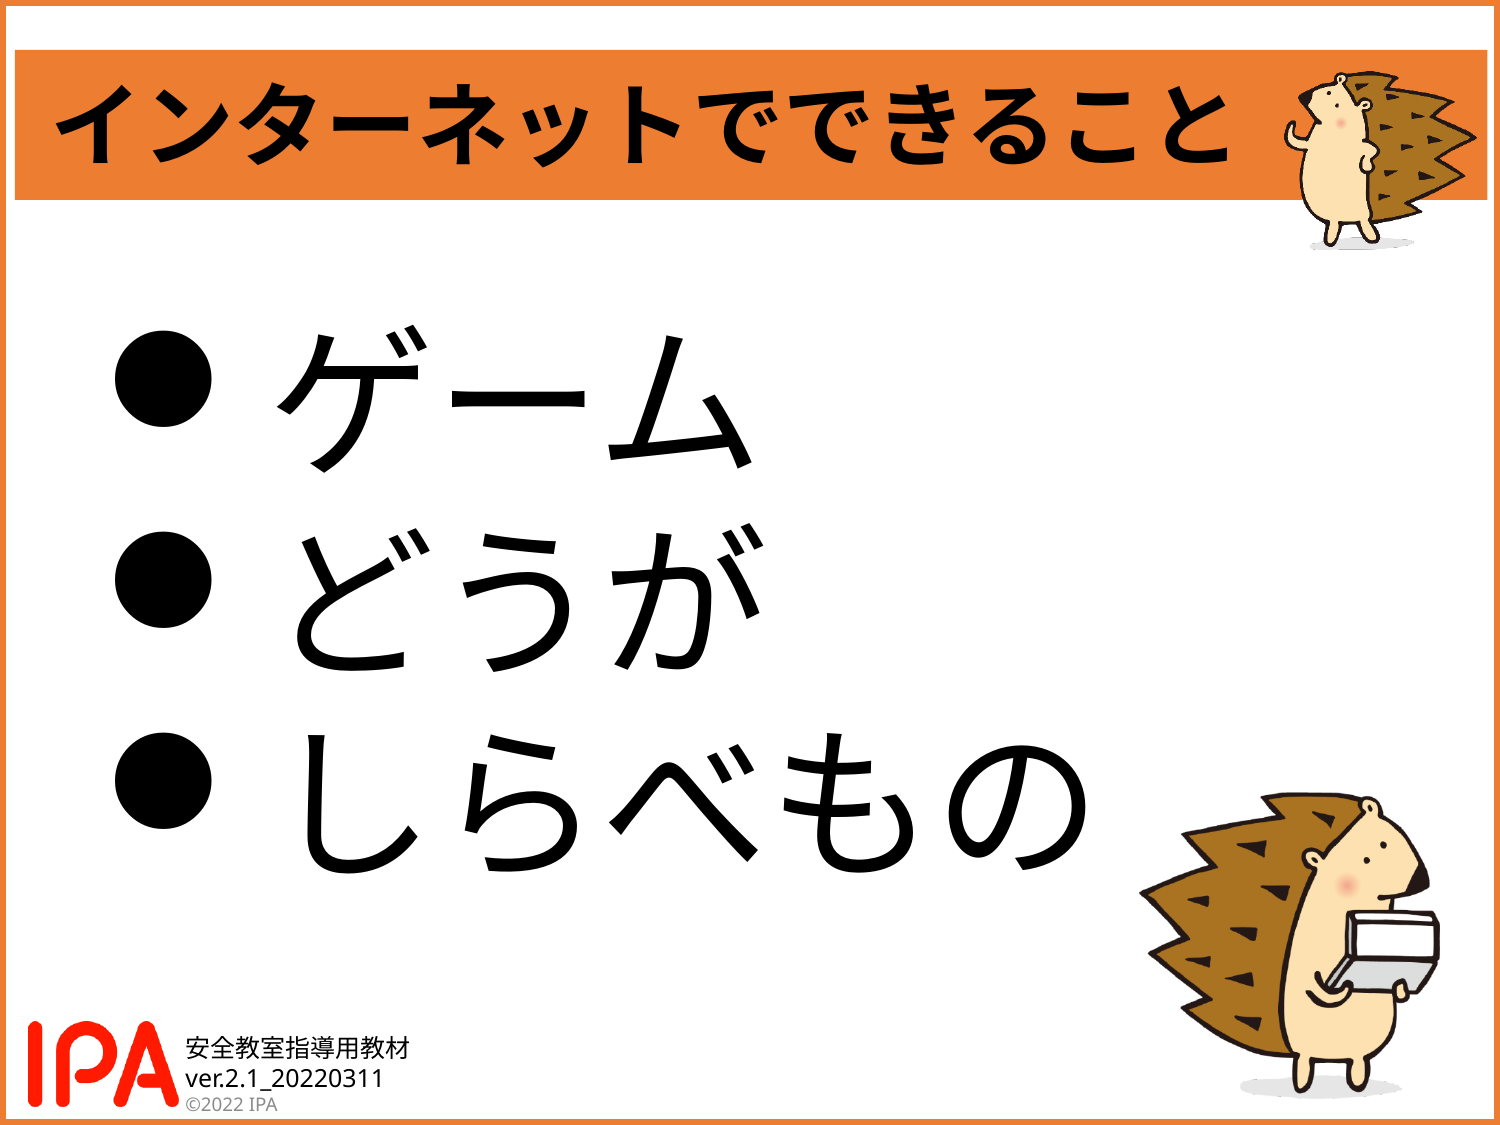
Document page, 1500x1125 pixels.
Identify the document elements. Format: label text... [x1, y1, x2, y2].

list ゲーム どうが しらべもの [86, 312, 1381, 1027]
picture [28, 1021, 179, 1107]
picture [1139, 792, 1440, 1099]
title インターネットでできること [35, 65, 1341, 195]
picture [1284, 71, 1477, 250]
